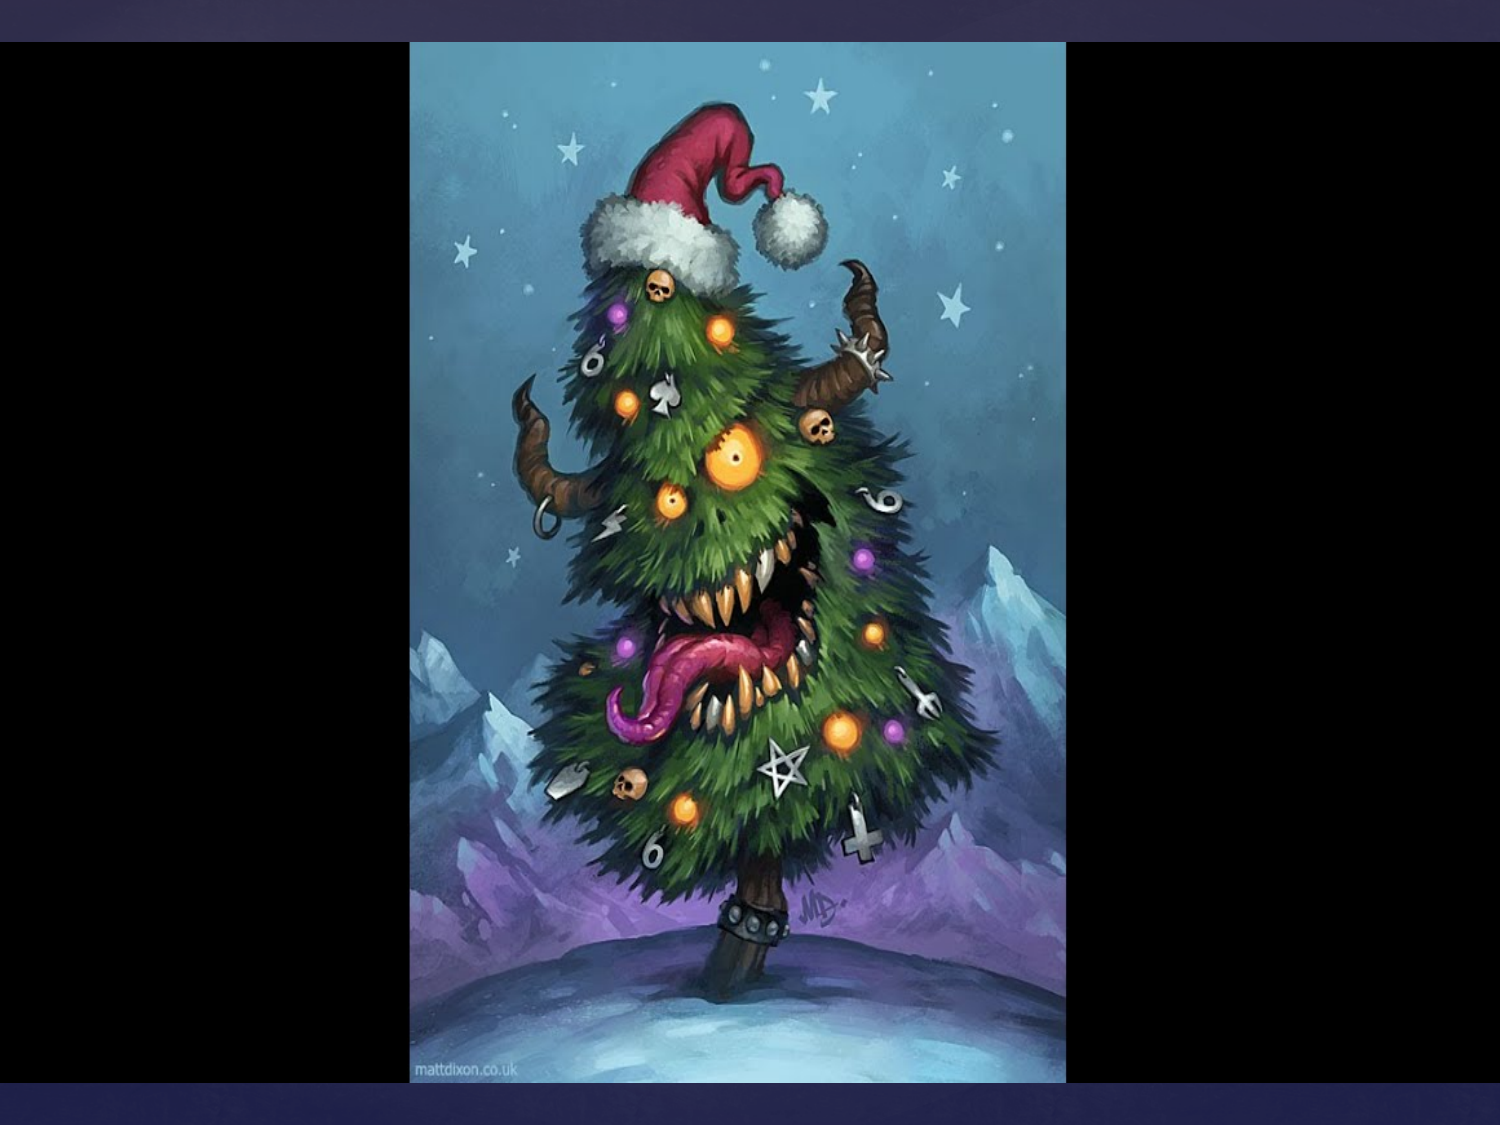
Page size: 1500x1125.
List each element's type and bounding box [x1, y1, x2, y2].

list [0, 42, 1500, 1083]
